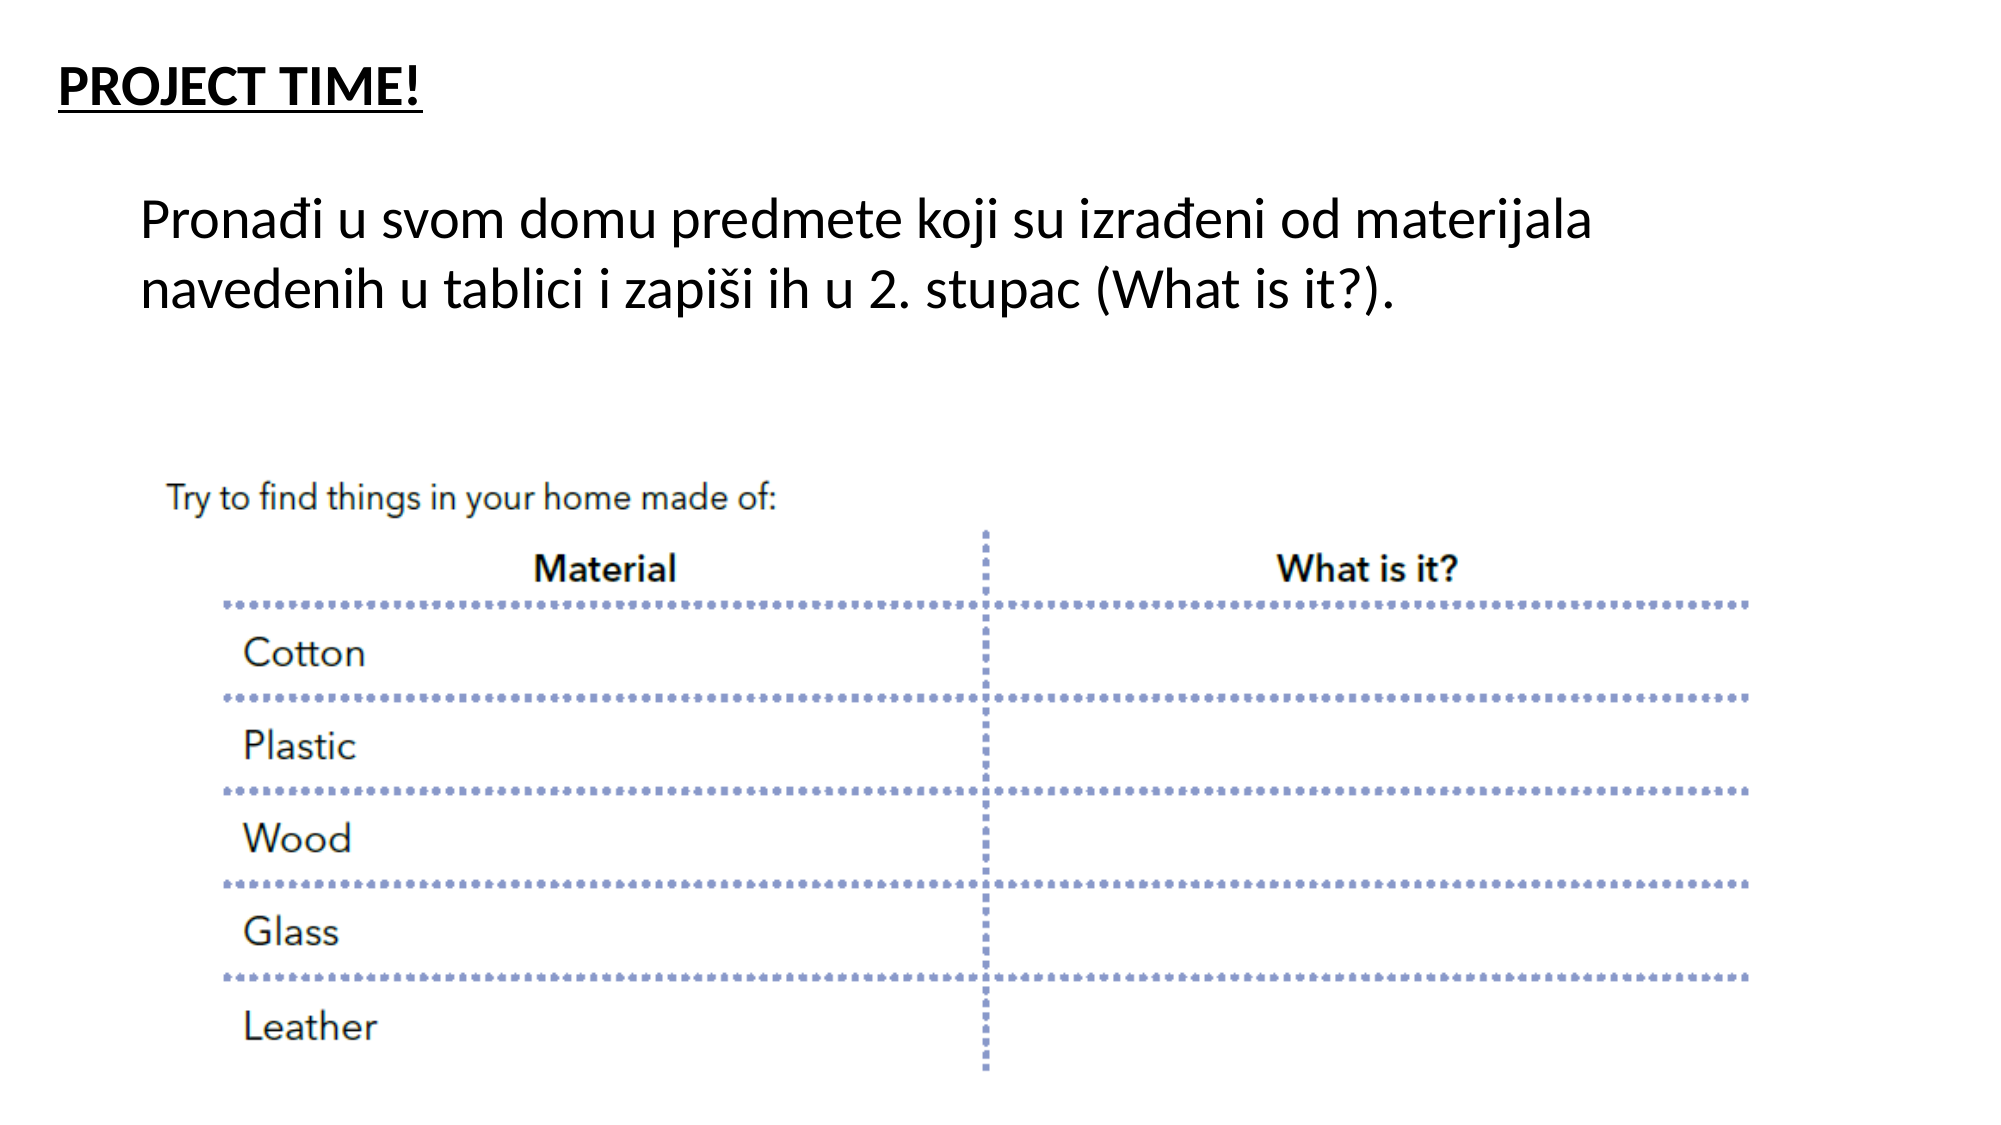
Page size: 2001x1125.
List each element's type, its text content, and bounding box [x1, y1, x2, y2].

text_box Pronađi u svom domu predmete koji su izrađeni od materijala navedenih u tablici i zapiši ih u 2. stupac (What is it?). [125, 172, 1670, 328]
picture [138, 465, 1778, 1085]
text_box PROJECT TIME! [43, 40, 1254, 125]
